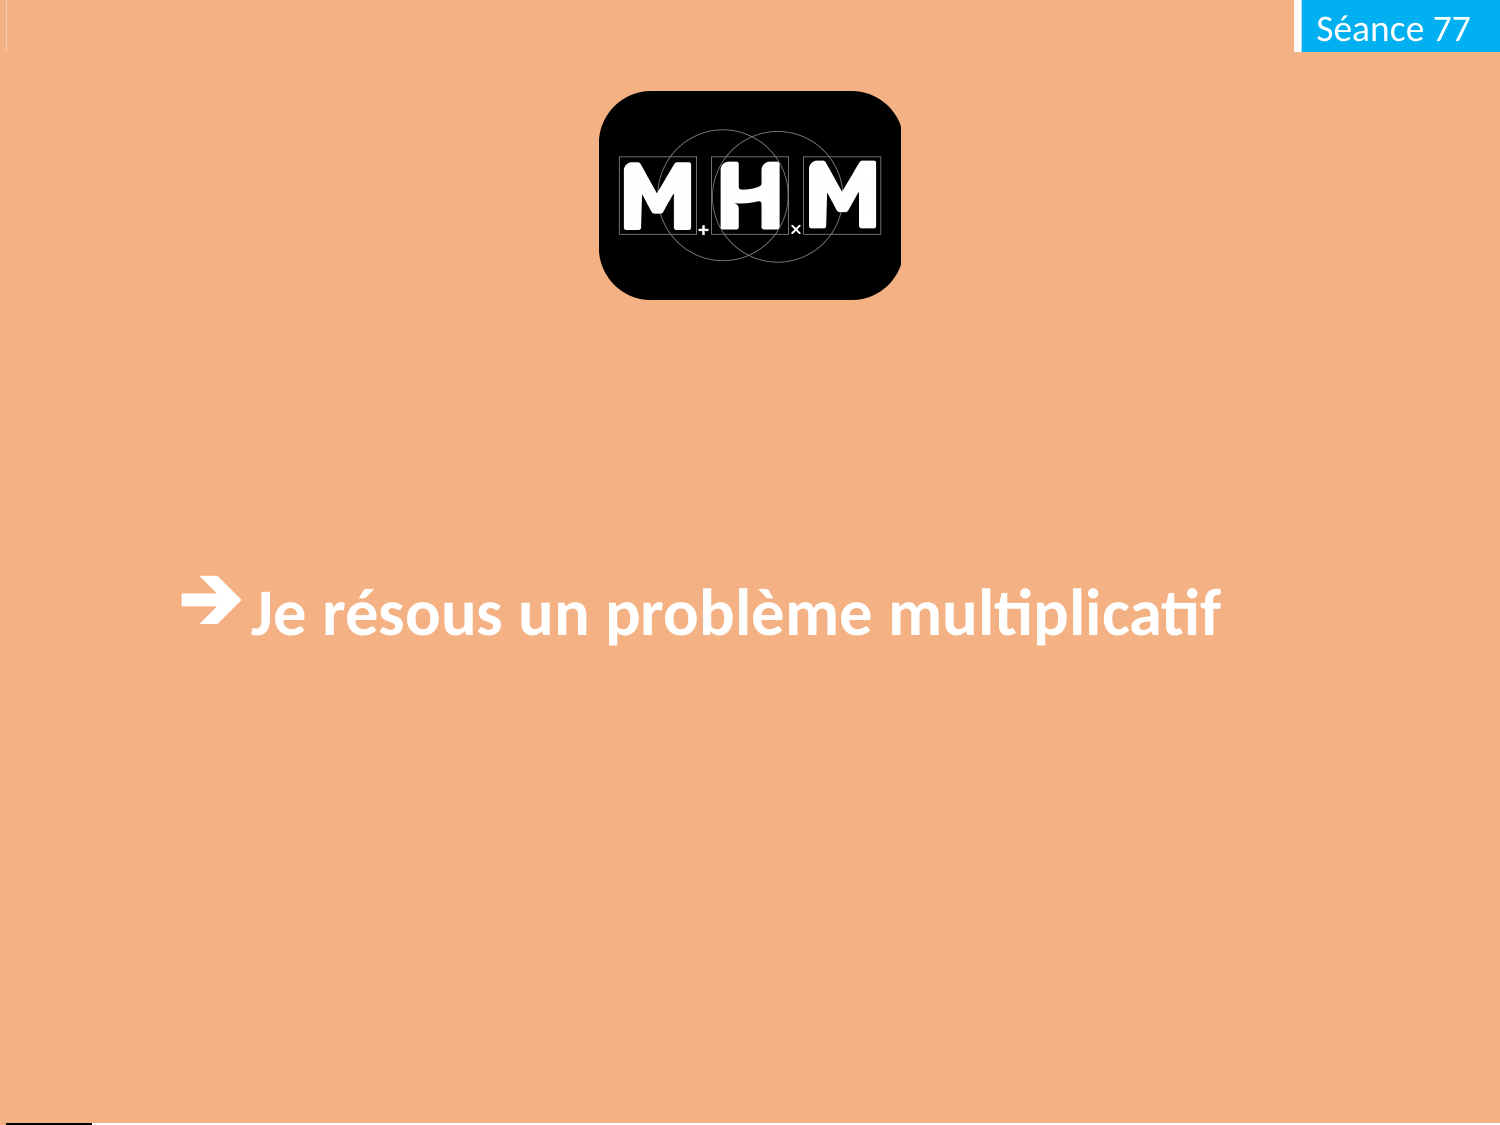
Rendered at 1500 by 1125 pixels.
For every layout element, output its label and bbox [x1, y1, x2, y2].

text_box [0, 52, 1500, 1123]
